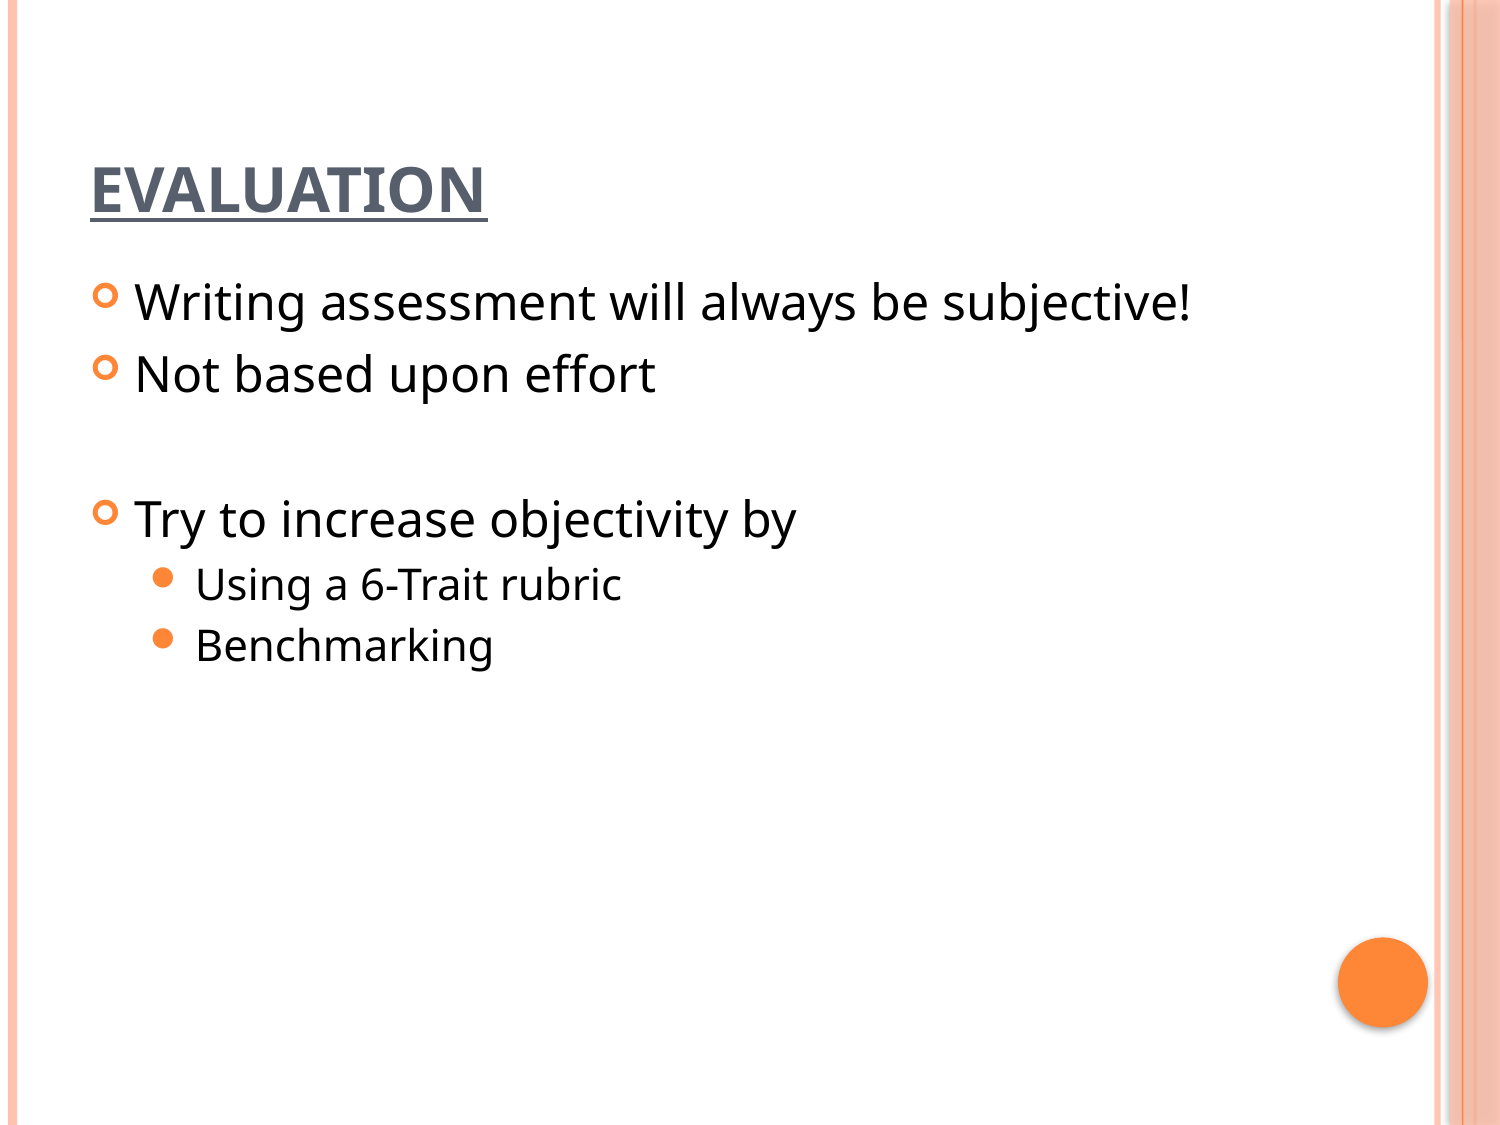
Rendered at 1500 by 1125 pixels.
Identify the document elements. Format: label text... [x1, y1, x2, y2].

list Writing assessment will always be subjective! Not based upon effort Try to increase objectivity by Using a 6-Trait rubric Benchmarking [75, 262, 1300, 1062]
title Evaluation [75, 45, 1300, 233]
